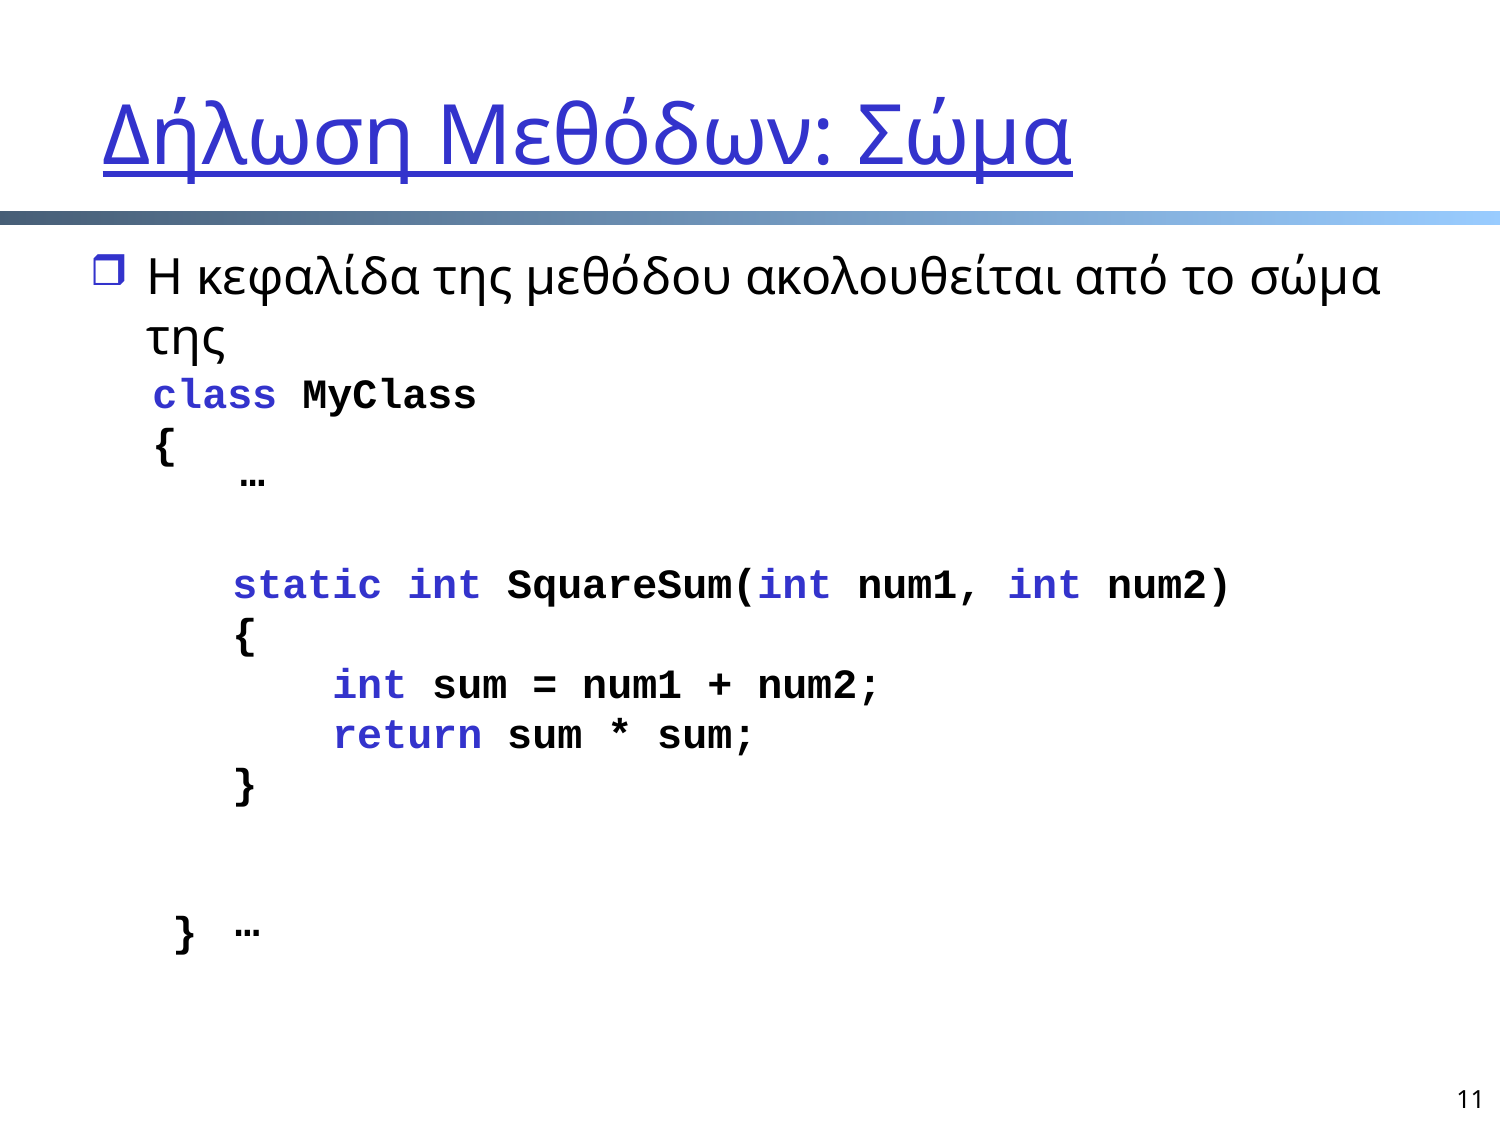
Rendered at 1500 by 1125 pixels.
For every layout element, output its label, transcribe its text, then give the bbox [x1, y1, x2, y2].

slide_number 11 [1150, 1049, 1500, 1125]
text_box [137, 359, 1253, 963]
title Δήλωση Μεθόδων: Σώμα [87, 37, 1413, 225]
list Η κεφαλίδα της μεθόδου ακολουθείται από το σώμα της [75, 237, 1400, 337]
